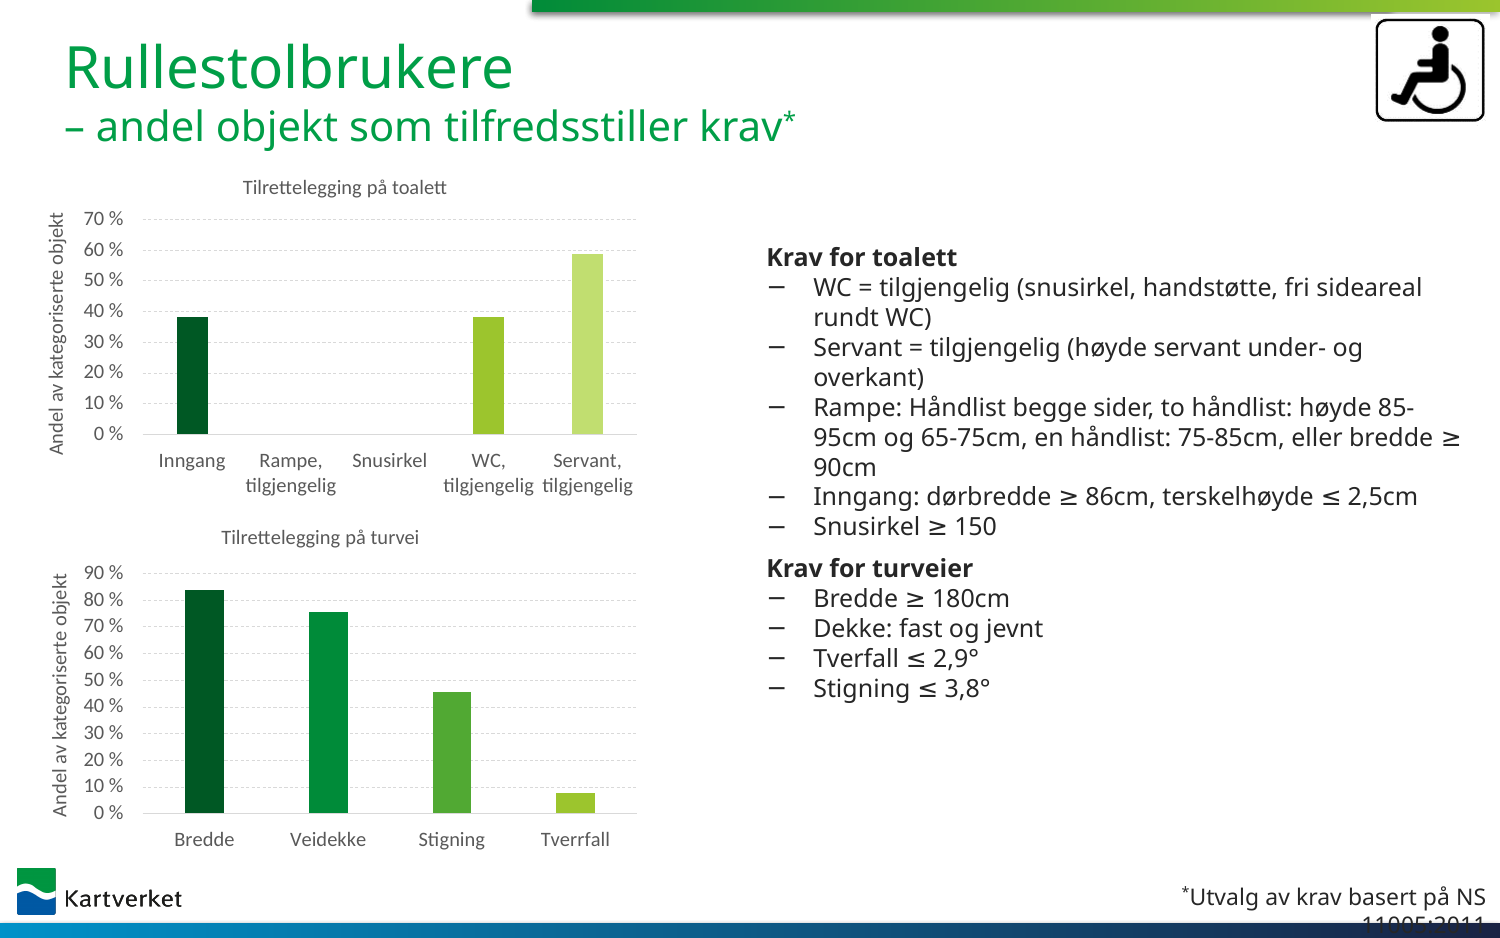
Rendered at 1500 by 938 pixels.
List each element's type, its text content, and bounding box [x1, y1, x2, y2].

picture [1371, 13, 1491, 127]
text_box Rullestolbrukere – andel objekt som tilfredsstiller krav* [49, 14, 1431, 158]
picture [41, 166, 650, 505]
picture [41, 520, 650, 859]
text_box Krav for turveier Bredde ≥ 180cm Dekke: fast og jevnt Tverfall ≤ 2,9° Stigning ≤ 3,8° [751, 545, 1483, 710]
text_box *Utvalg av krav basert på NS 11005:2011 [1068, 873, 1500, 938]
text_box Krav for toalett WC = tilgjengelig (snusirkel, handstøtte, fri sideareal rundt WC) Servant = tilgjengelig (høyde servant under- og overkant) Rampe: Håndlist begge sider, to håndlist: høyde 85-95cm og 65-75cm, en håndlist: 75-85cm, eller bredde ≥ 90cm Inngang: dørbredde ≥ 86cm, terskelhøyde ≤ 2,5cm Snusirkel ≥ 150 [751, 234, 1483, 545]
